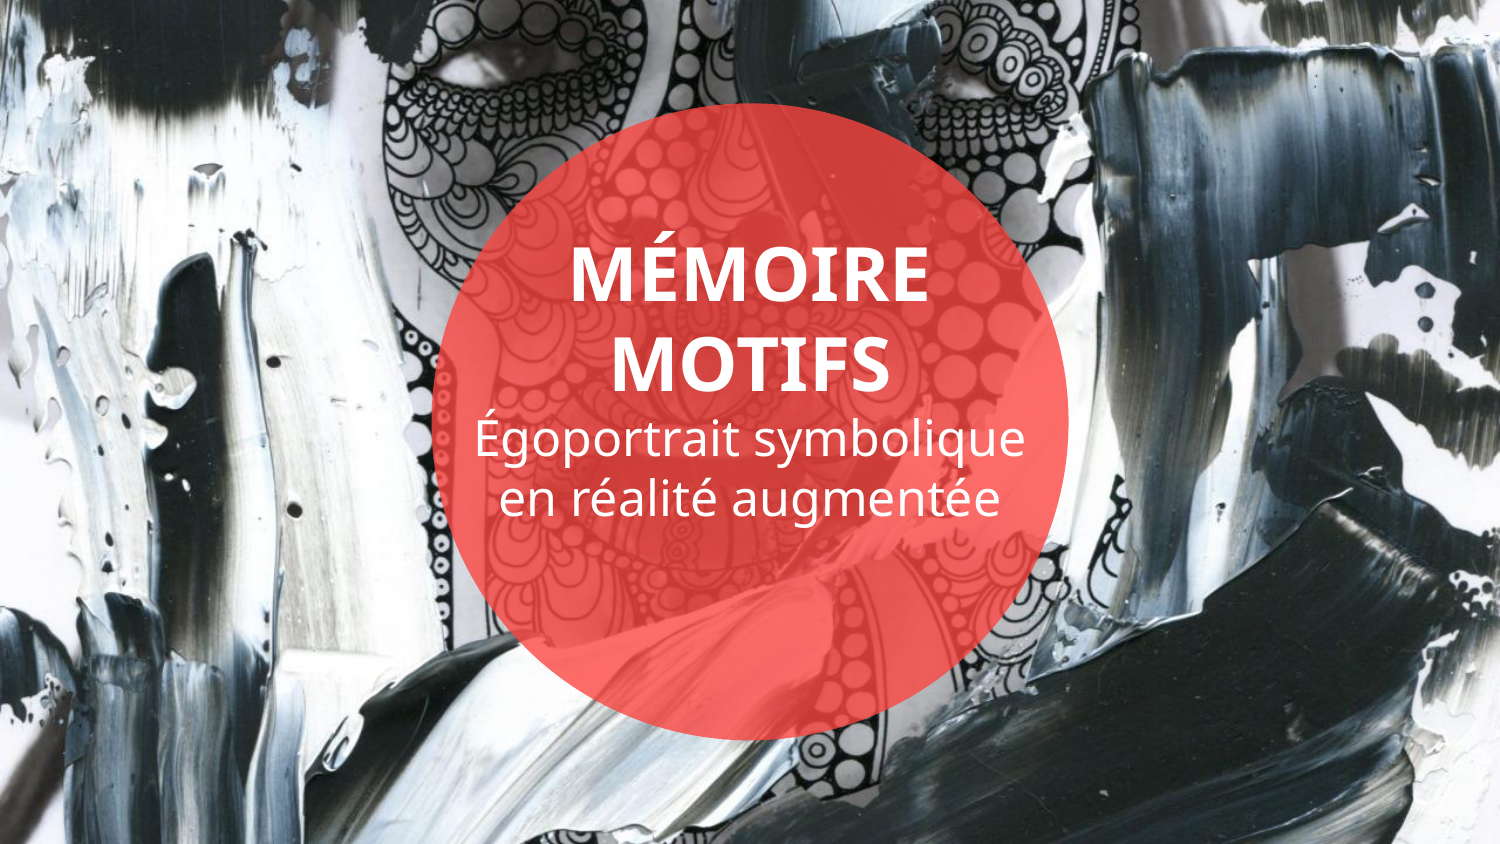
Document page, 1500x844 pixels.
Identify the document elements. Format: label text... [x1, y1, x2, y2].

title MÉMOIRE MOTIFS Égoportrait symbolique en réalité augmentée [452, 157, 1048, 686]
picture [0, 0, 1500, 844]
